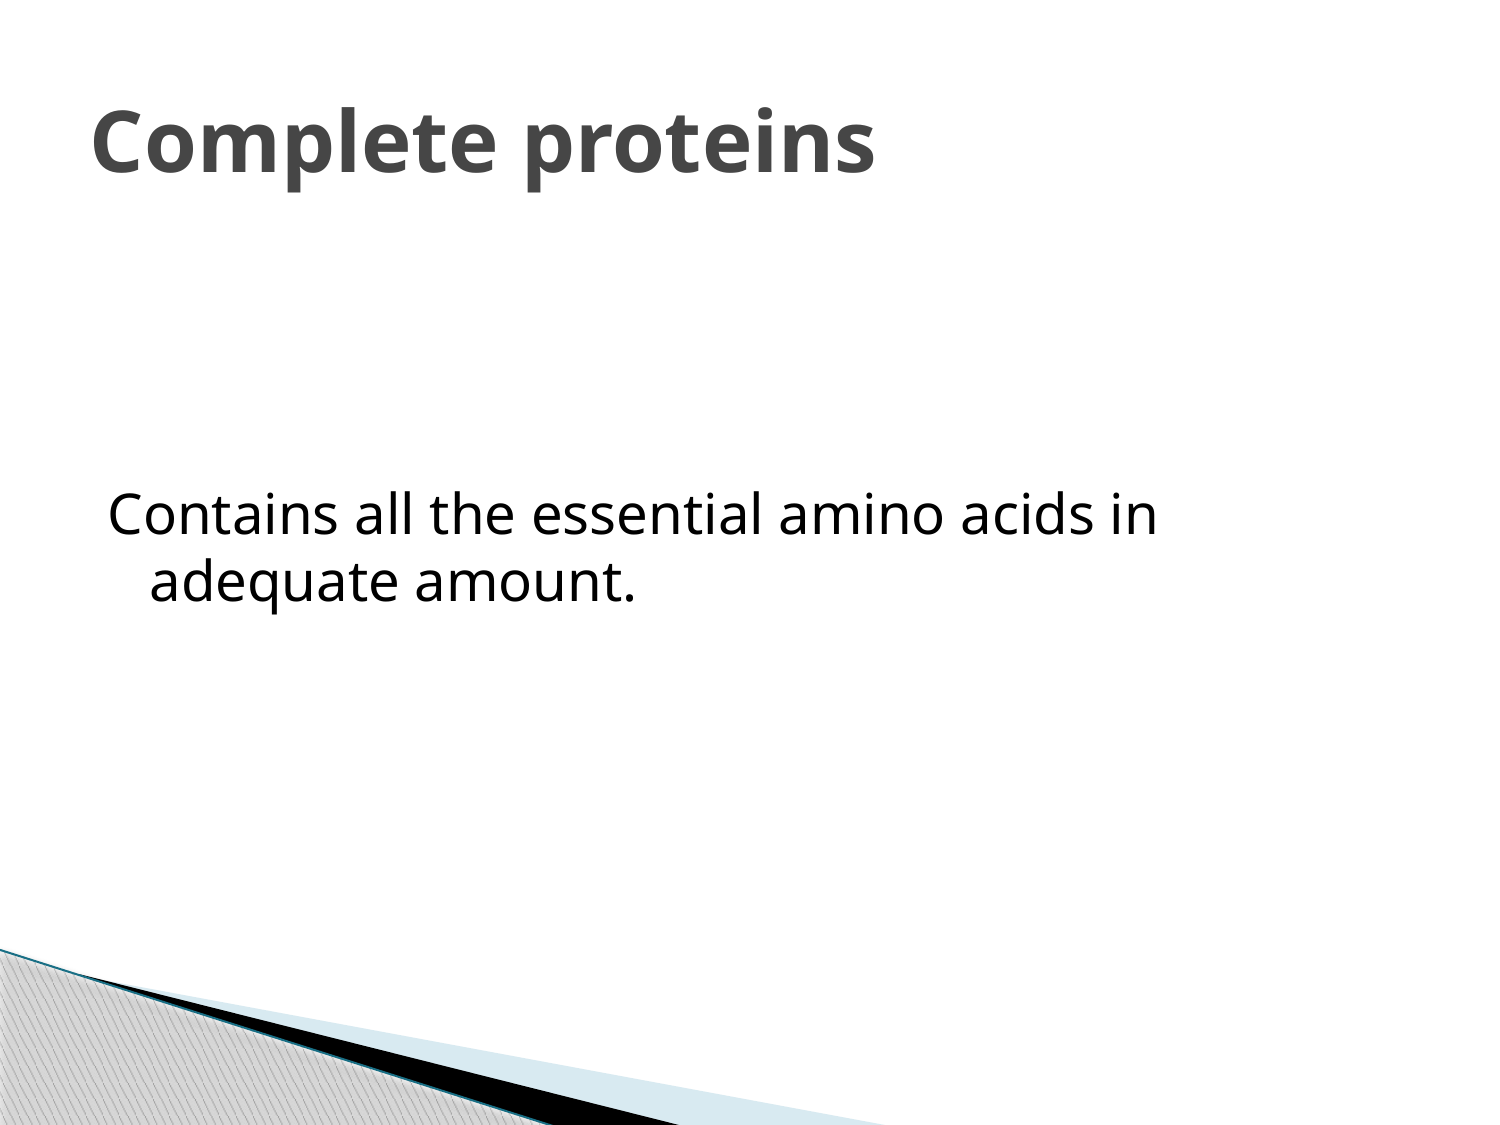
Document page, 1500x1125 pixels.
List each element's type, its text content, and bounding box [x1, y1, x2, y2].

list Contains all the essential amino acids in adequate amount. [75, 243, 1425, 986]
title Complete proteins [75, 45, 1425, 233]
